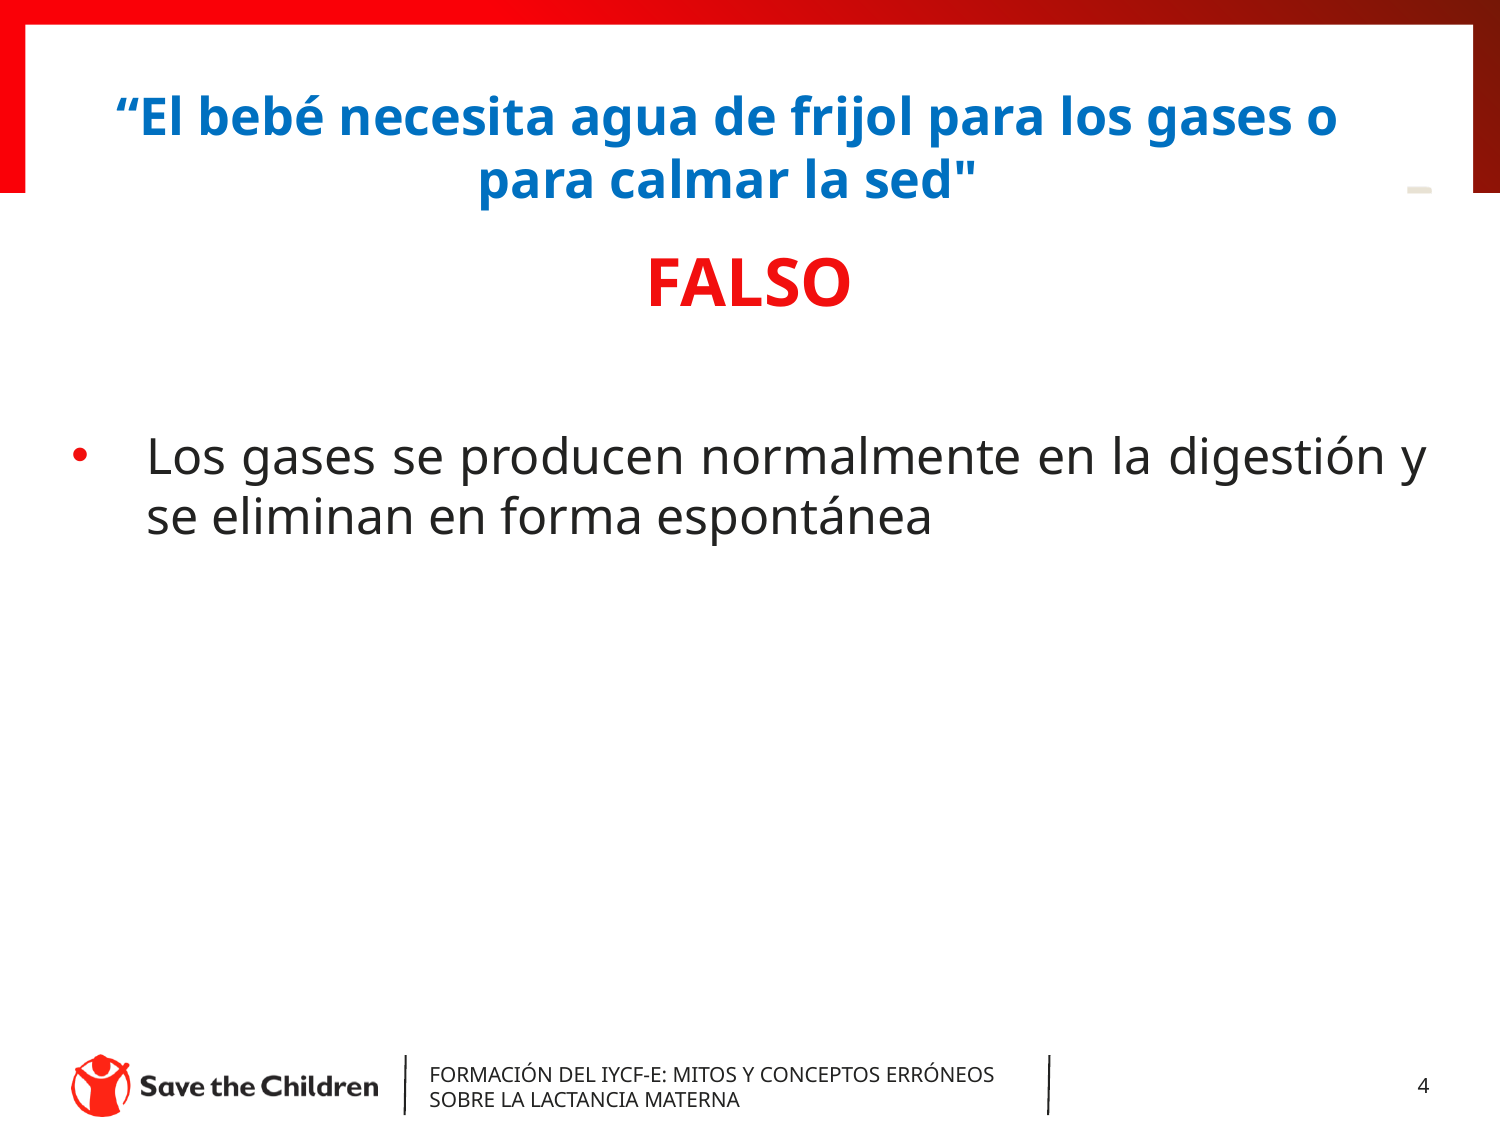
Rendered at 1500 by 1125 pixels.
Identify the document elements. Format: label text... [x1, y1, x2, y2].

title “El bebé necesita agua de frijol para los gases o para calmar la sed" [48, 52, 1408, 240]
slide_number ‹#› [1317, 1056, 1445, 1117]
footer FORMACIÓN DEL IYCF-E: MITOS Y CONCEPTOS ERRÓNEOS SOBRE LA LACTANCIA MATERNA [414, 1056, 1042, 1117]
picture [71, 1054, 378, 1117]
list FALSO Los gases se producen normalmente en la digestión y se eliminan en forma espontánea [71, 239, 1429, 1012]
picture [1408, 184, 1432, 194]
